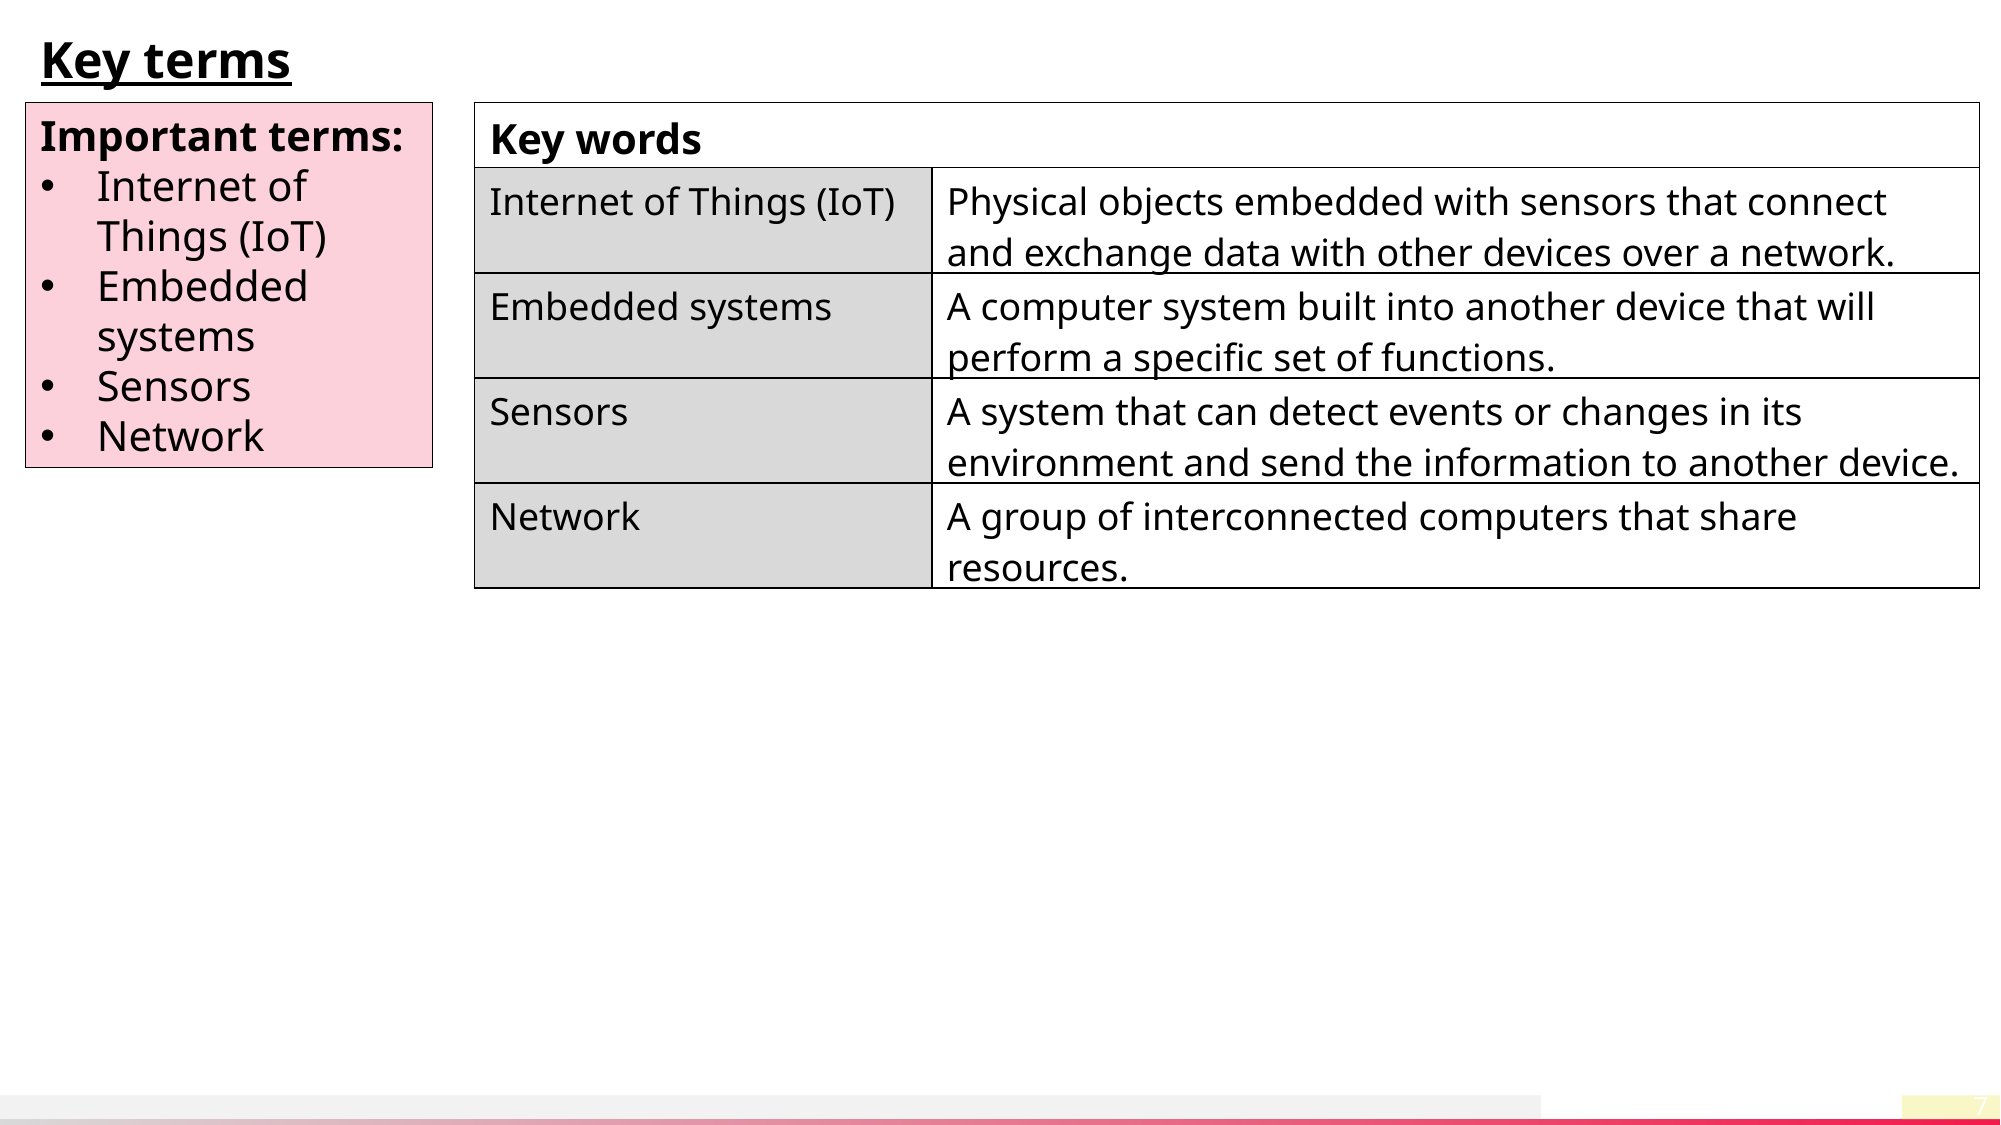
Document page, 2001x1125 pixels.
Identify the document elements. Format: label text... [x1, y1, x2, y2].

table_cell Embedded systems [475, 274, 931, 377]
table_cell Sensors [475, 379, 931, 482]
text_box Key terms [25, 21, 861, 96]
table_cell Network [475, 484, 931, 587]
table_cell A computer system built into another device that will perform a specific set of functions. [933, 274, 1979, 377]
text_box Important terms: Internet of Things (IoT) Embedded systems Sensors Network [25, 102, 433, 468]
table_cell A system that can detect events or changes in its environment and send the information to another device. [933, 379, 1979, 482]
table_cell Internet of Things (IoT) [475, 168, 931, 272]
table_cell A group of interconnected computers that share resources. [933, 484, 1979, 587]
table_cell Physical objects embedded with sensors that connect and exchange data with other devices over a network. [933, 168, 1979, 272]
table_header Key words [475, 103, 1979, 167]
slide_number 7 [1901, 1095, 2000, 1120]
